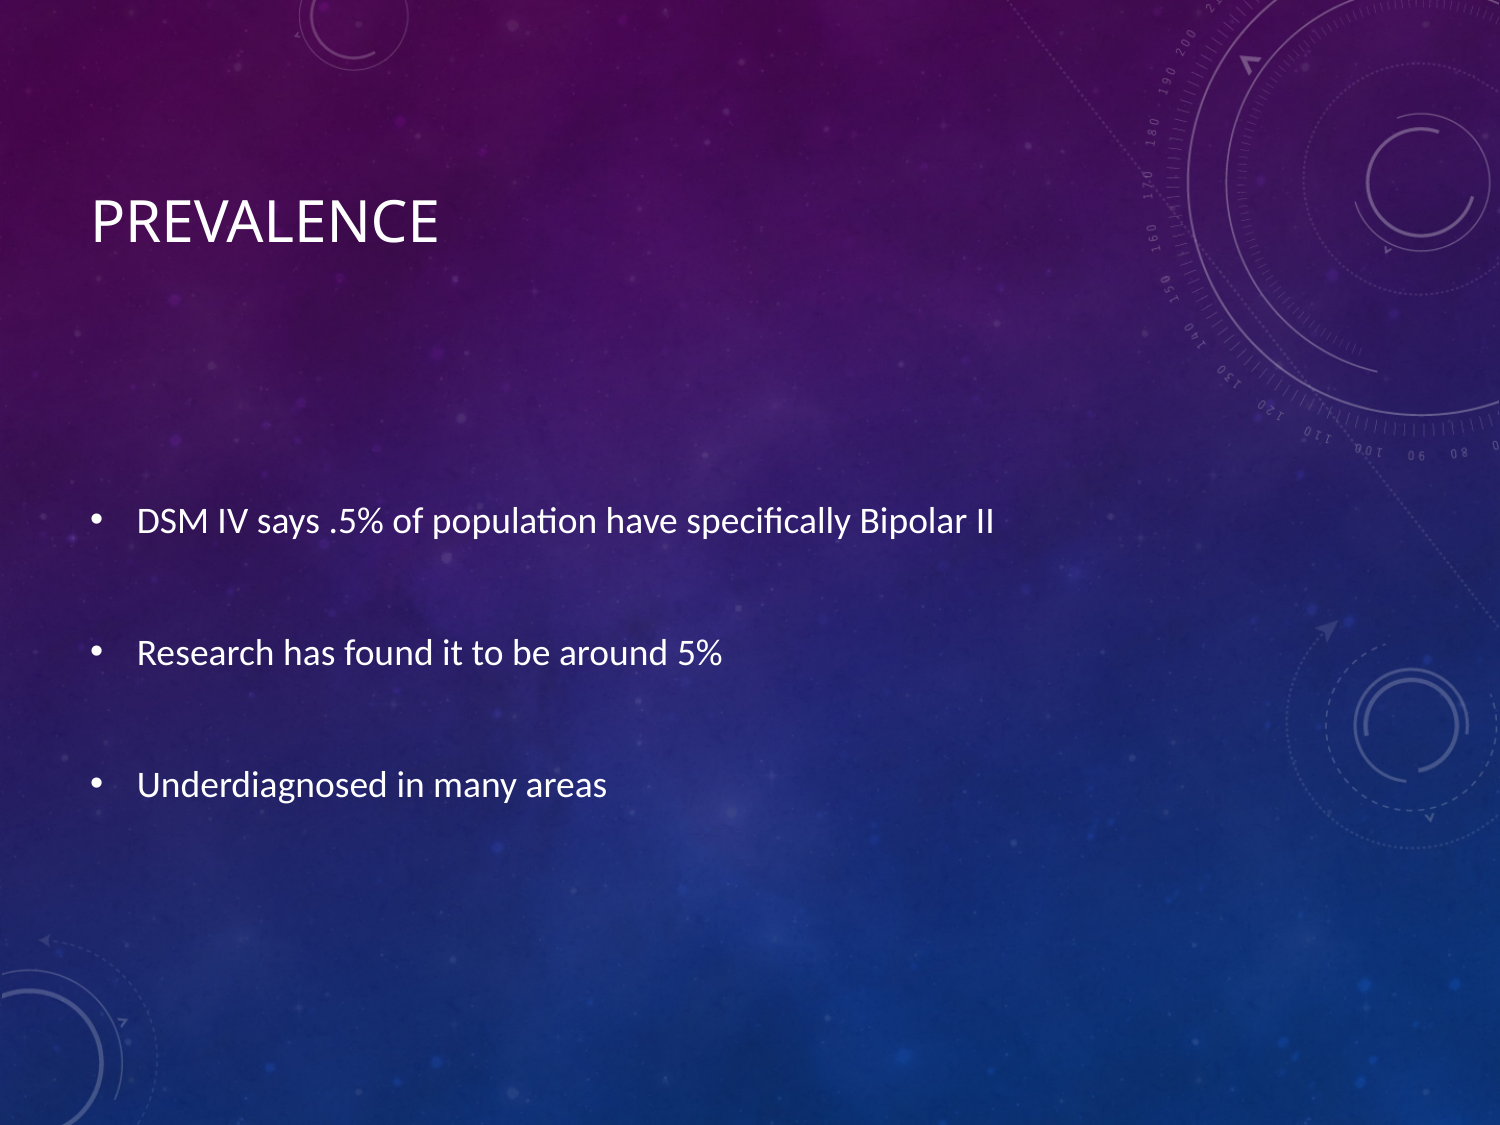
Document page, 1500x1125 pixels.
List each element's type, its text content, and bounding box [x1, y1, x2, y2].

list DSM IV says .5% of population have specifically Bipolar II Research has found it to be around 5% Underdiagnosed in many areas [75, 351, 1350, 950]
picture [0, 0, 1500, 1125]
title Prevalence [75, 99, 1350, 339]
